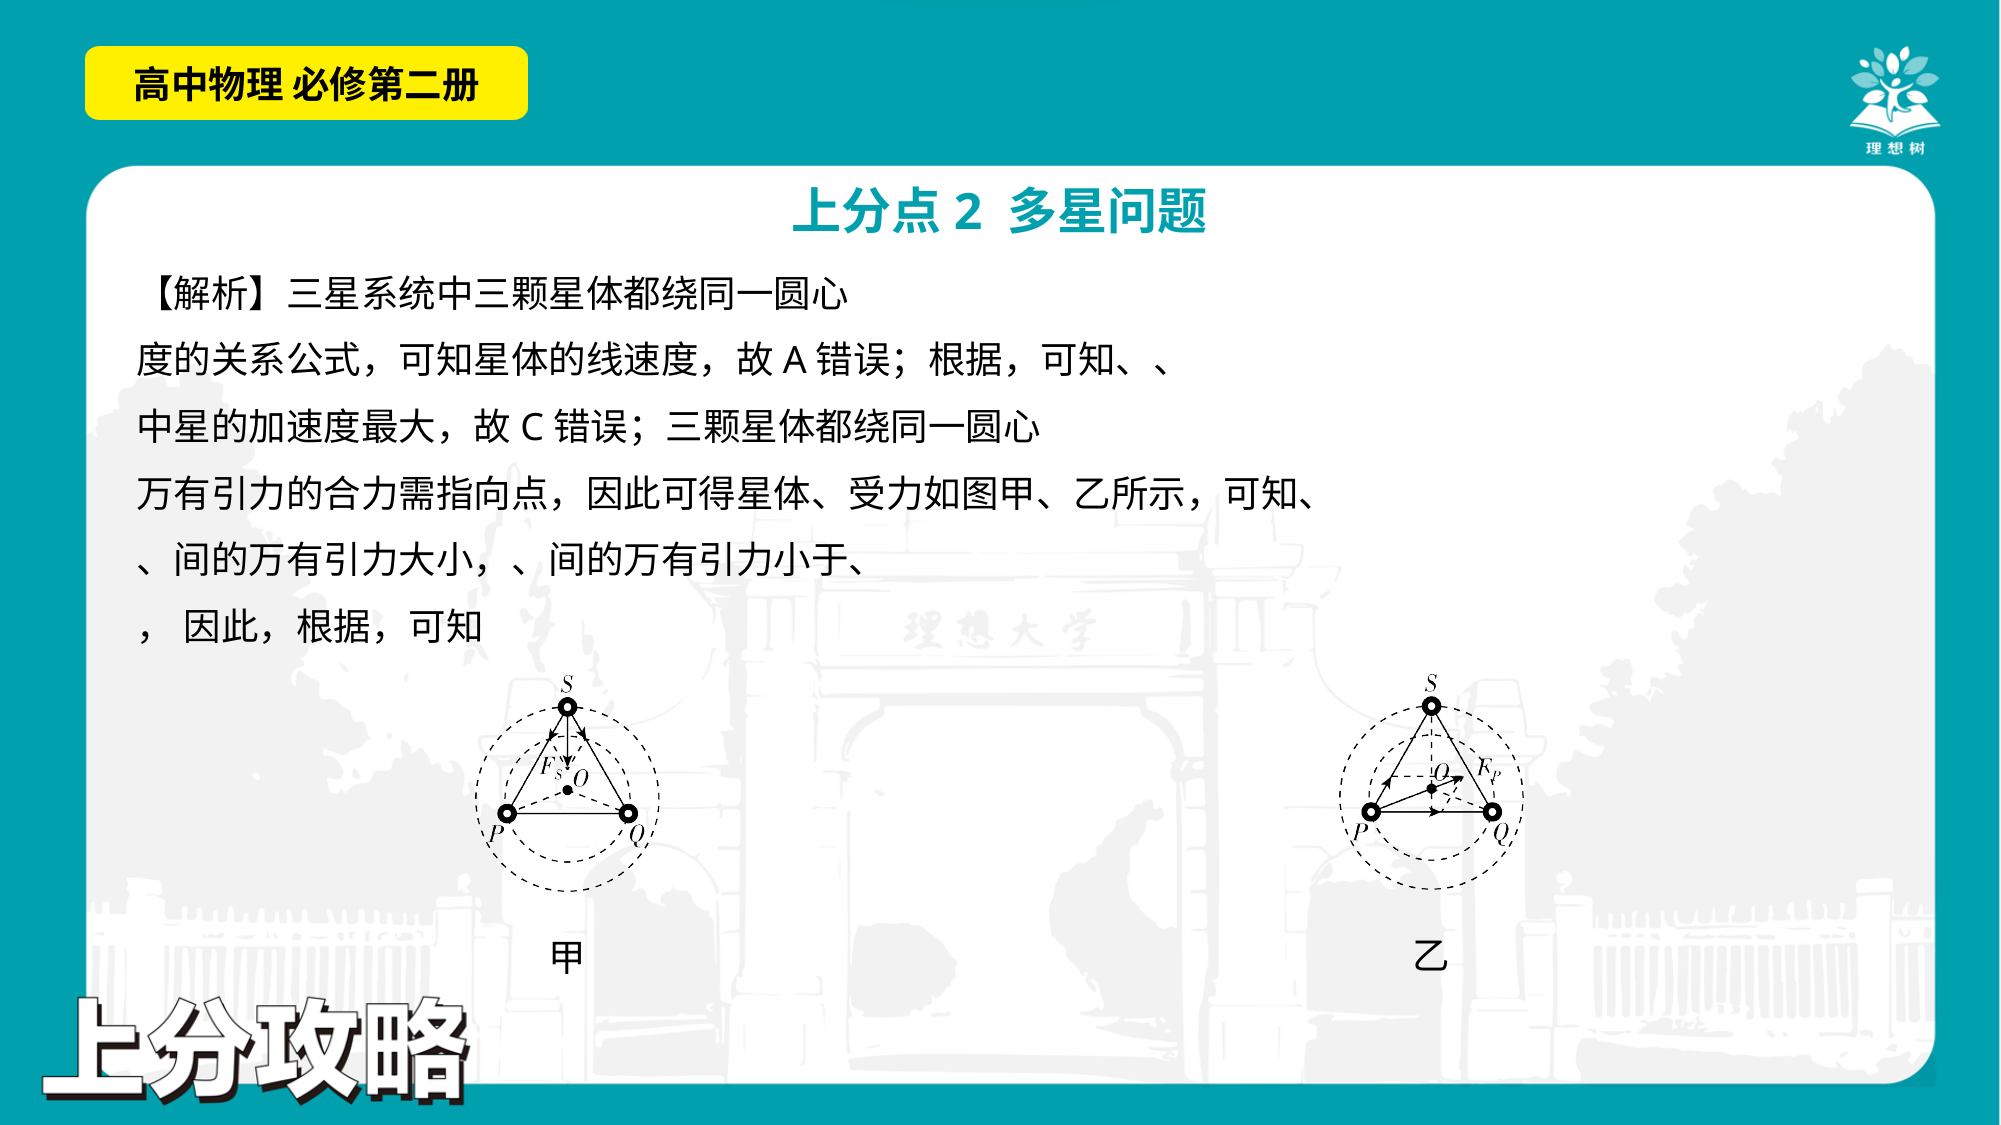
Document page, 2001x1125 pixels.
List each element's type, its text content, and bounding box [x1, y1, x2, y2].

text_box 甲 [544, 912, 591, 972]
picture [0, 0, 2000, 1125]
text_box 乙 [1408, 910, 1455, 971]
